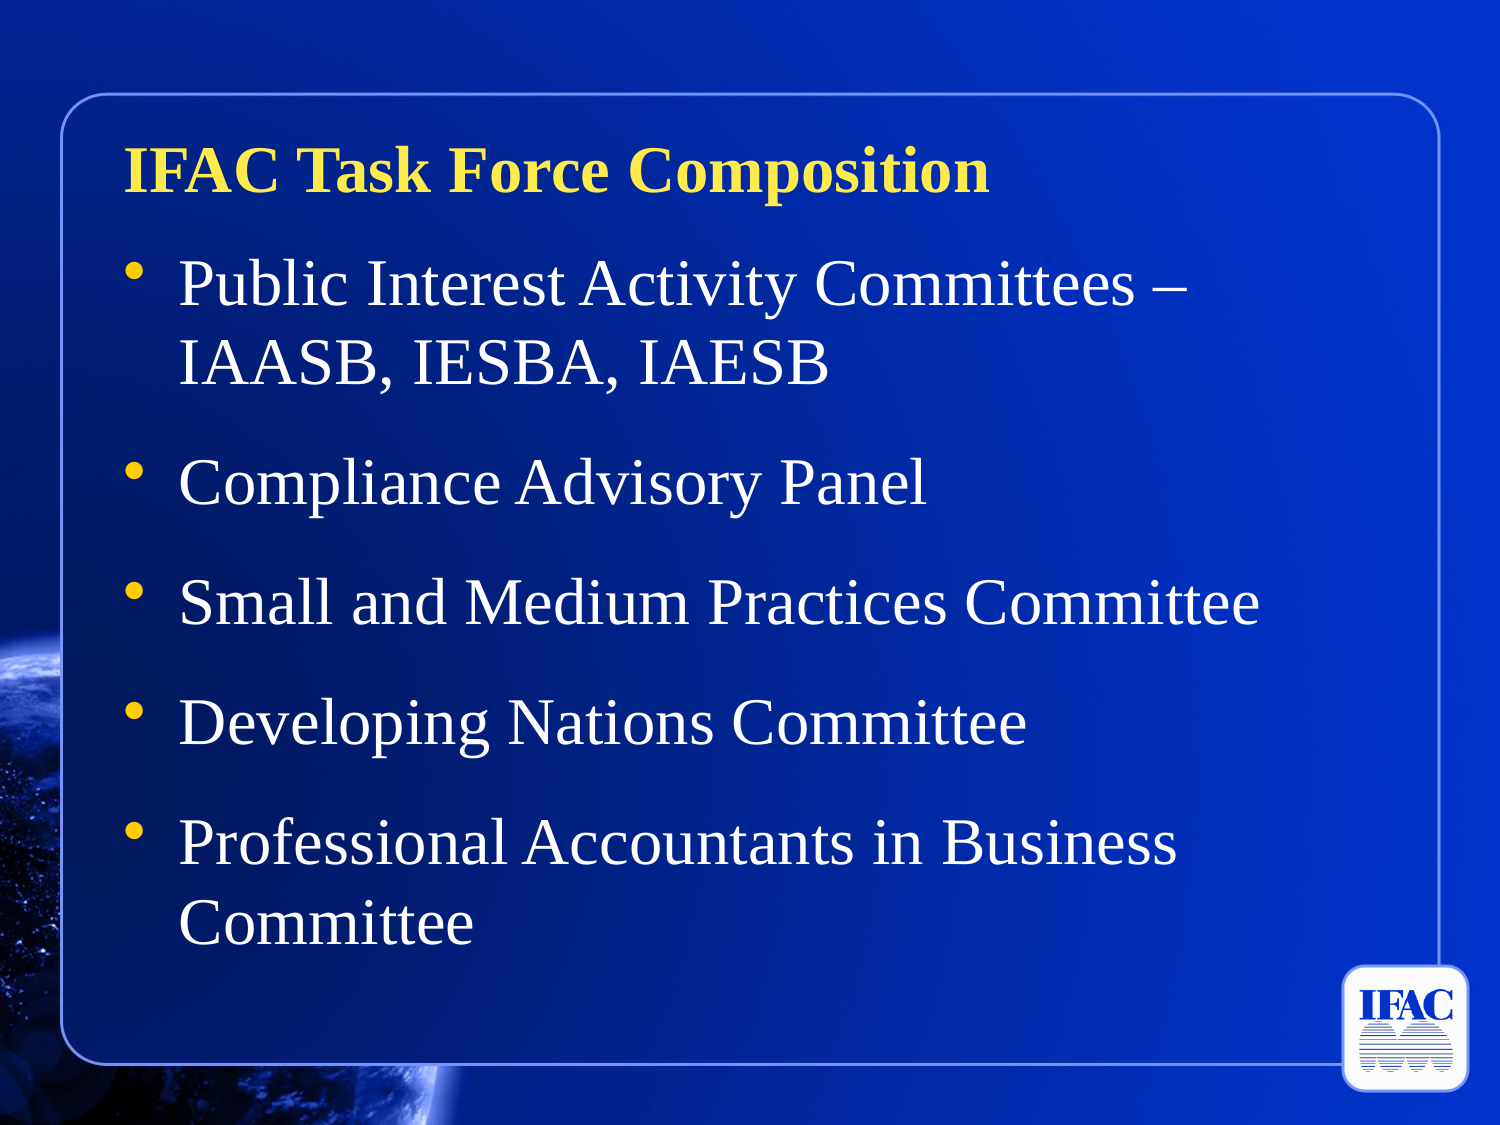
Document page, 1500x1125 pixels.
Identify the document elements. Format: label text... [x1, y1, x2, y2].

list IFAC Task Force Composition [107, 118, 1411, 215]
picture [0, 0, 1500, 1125]
list Public Interest Activity Committees – IAASB, IESBA, IAESB Compliance Advisory Panel Small and Medium Practices Committee Developing Nations Committee Professional Accountants in Business Committee [107, 230, 1411, 1048]
